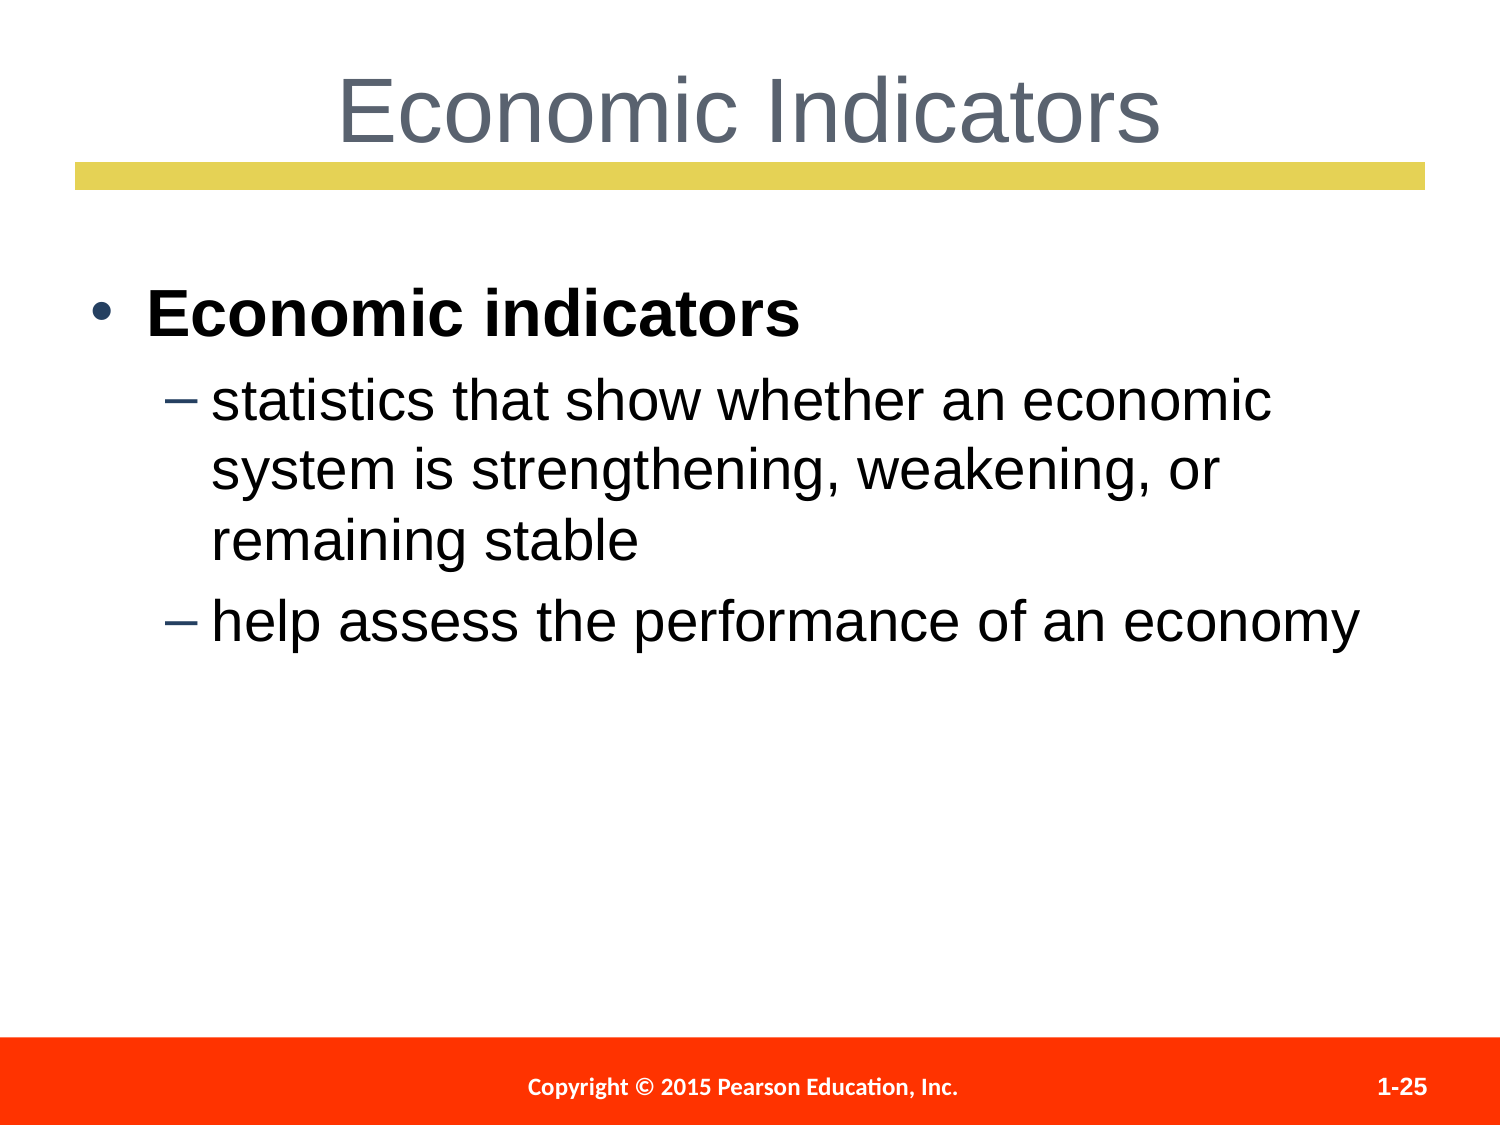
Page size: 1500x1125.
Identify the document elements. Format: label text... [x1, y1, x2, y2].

title Economic Indicators [74, 12, 1426, 201]
list Economic indicators statistics that show whether an economic system is strengthening, weakening, or remaining stable help assess the performance of an economy [74, 262, 1426, 1006]
